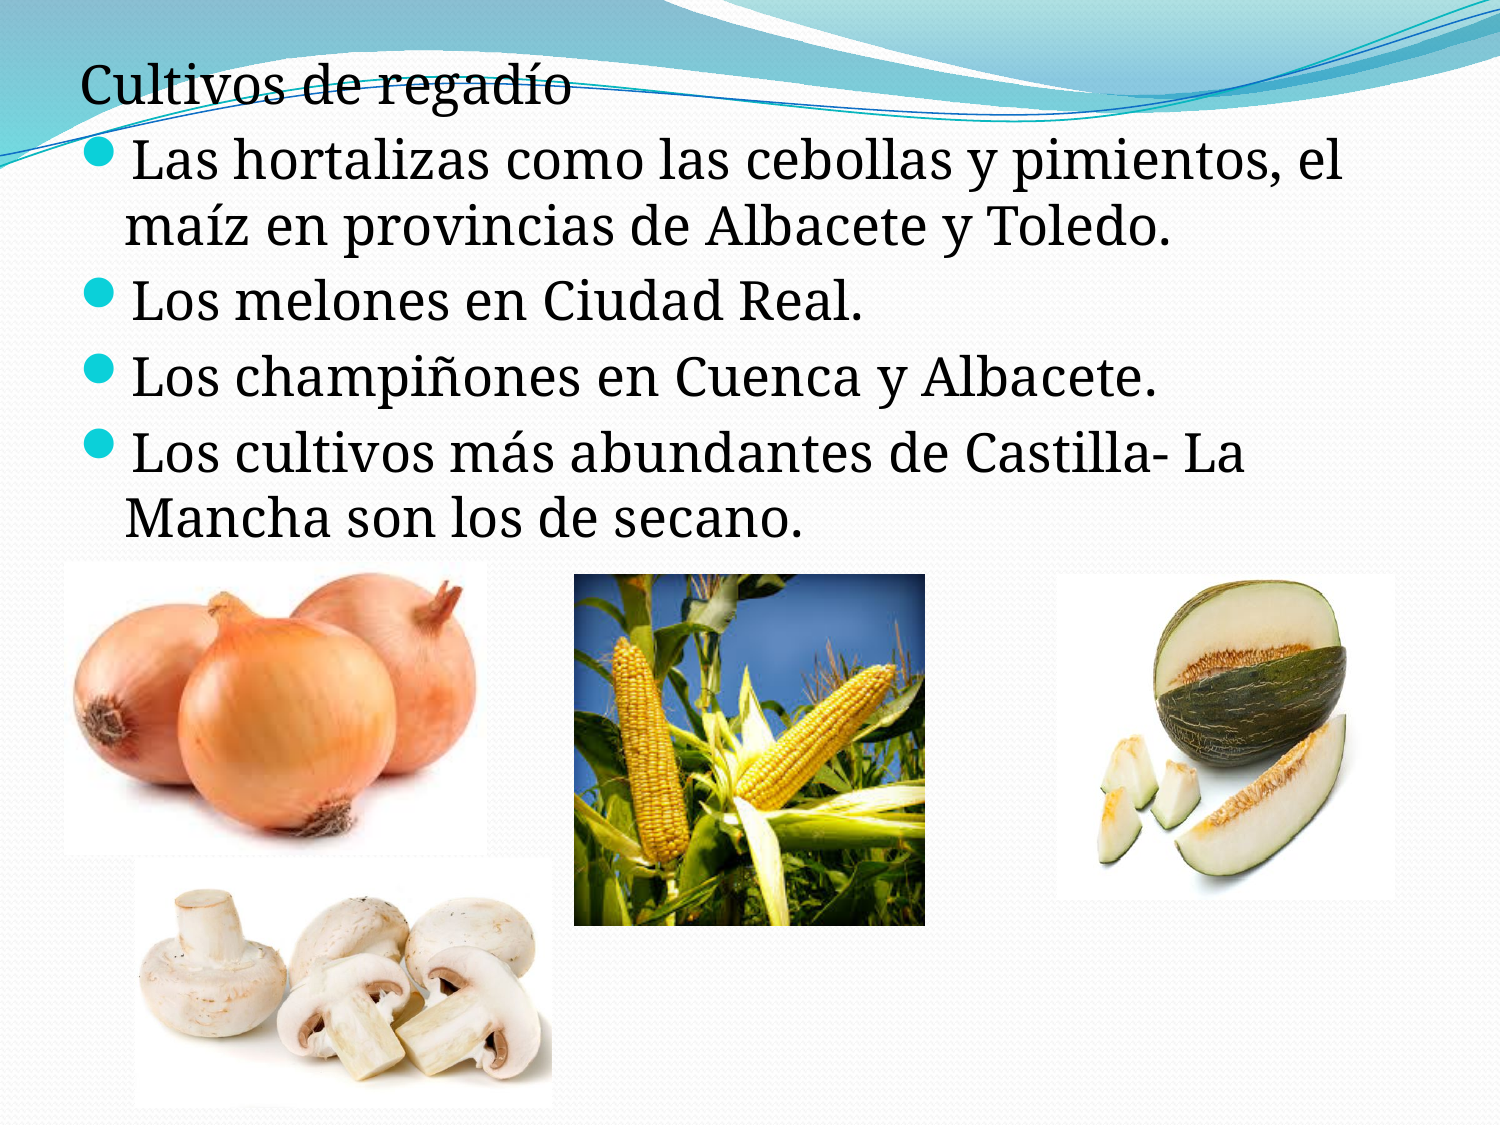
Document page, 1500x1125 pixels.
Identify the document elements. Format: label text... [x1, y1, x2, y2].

picture [1056, 573, 1395, 900]
picture [135, 858, 552, 1109]
picture [64, 562, 487, 855]
picture [573, 574, 925, 927]
list Cultivos de regadío Las hortalizas como las cebollas y pimientos, el maíz en provincias de Albacete y Toledo. Los melones en Ciudad Real. Los champiñones en Cuenca y Albacete. Los cultivos más abundantes de Castilla- La Mancha son los de secano. [64, 42, 1415, 587]
